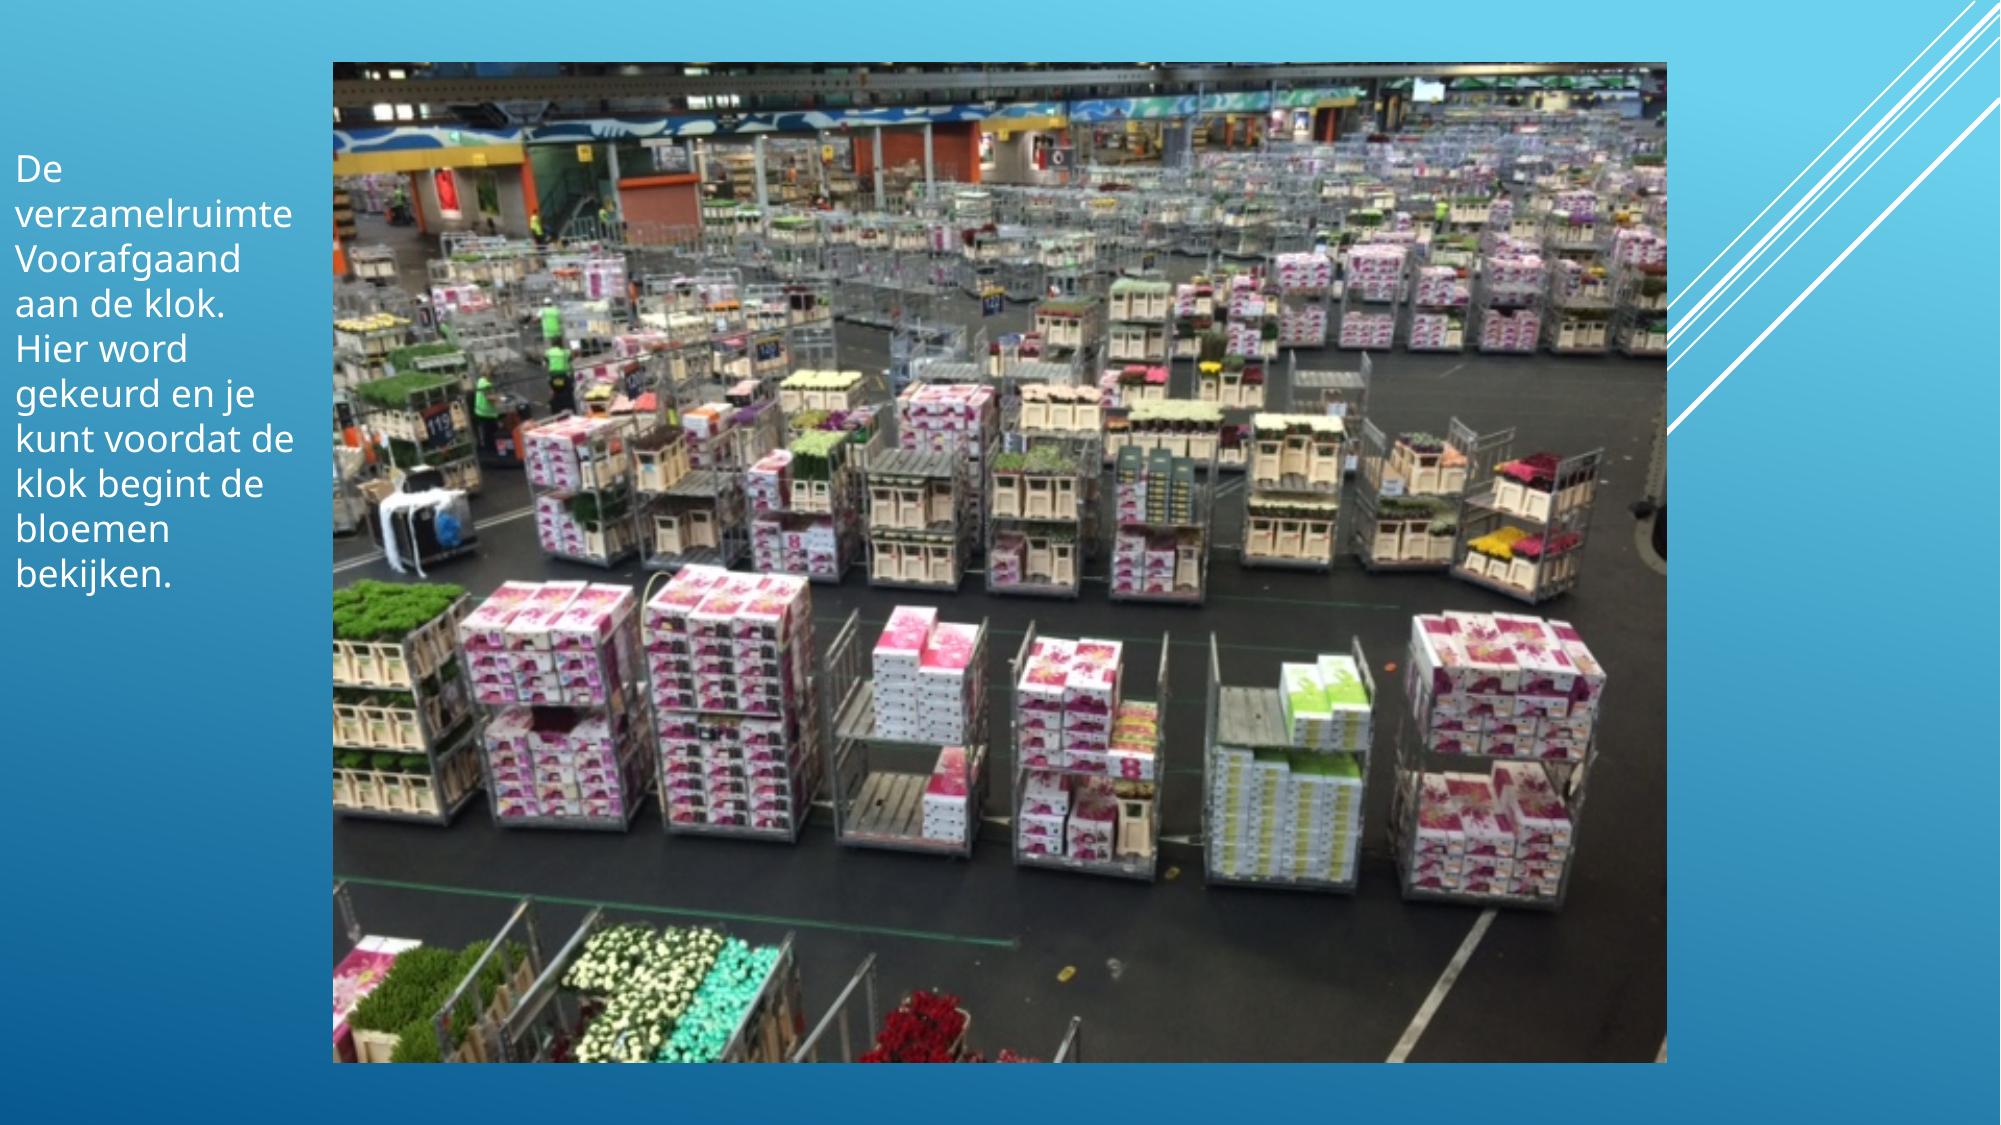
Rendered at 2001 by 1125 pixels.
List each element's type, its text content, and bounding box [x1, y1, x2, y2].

picture [332, 62, 1667, 1063]
text_box De verzamelruimte Voorafgaand aan de klok. Hier word gekeurd en je kunt voordat de klok begint de bloemen bekijken. [0, 137, 319, 603]
